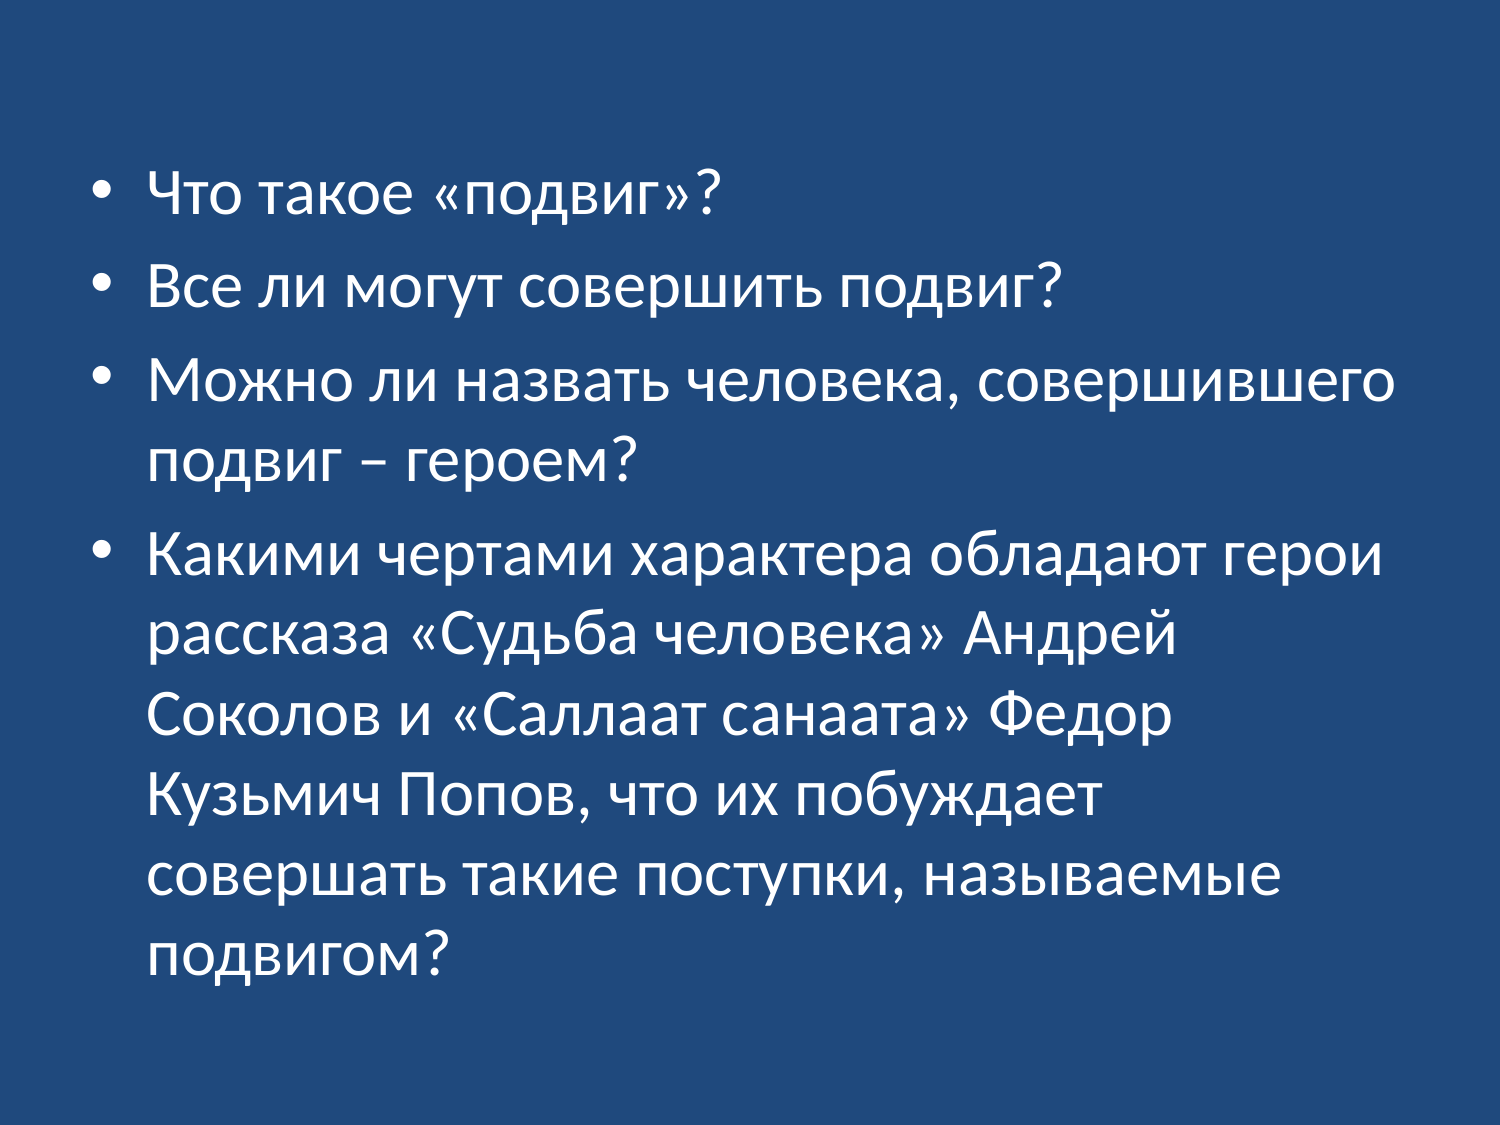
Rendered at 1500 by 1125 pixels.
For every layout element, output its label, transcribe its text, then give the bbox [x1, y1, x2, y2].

list Что такое «подвиг»? Все ли могут совершить подвиг? Можно ли назвать человека, совершившего подвиг – героем? Какими чертами характера обладают герои рассказа «Судьба человека» Андрей Соколов и «Саллаат санаата» Федор Кузьмич Попов, что их побуждает совершать такие поступки, называемые подвигом? [75, 46, 1425, 1005]
